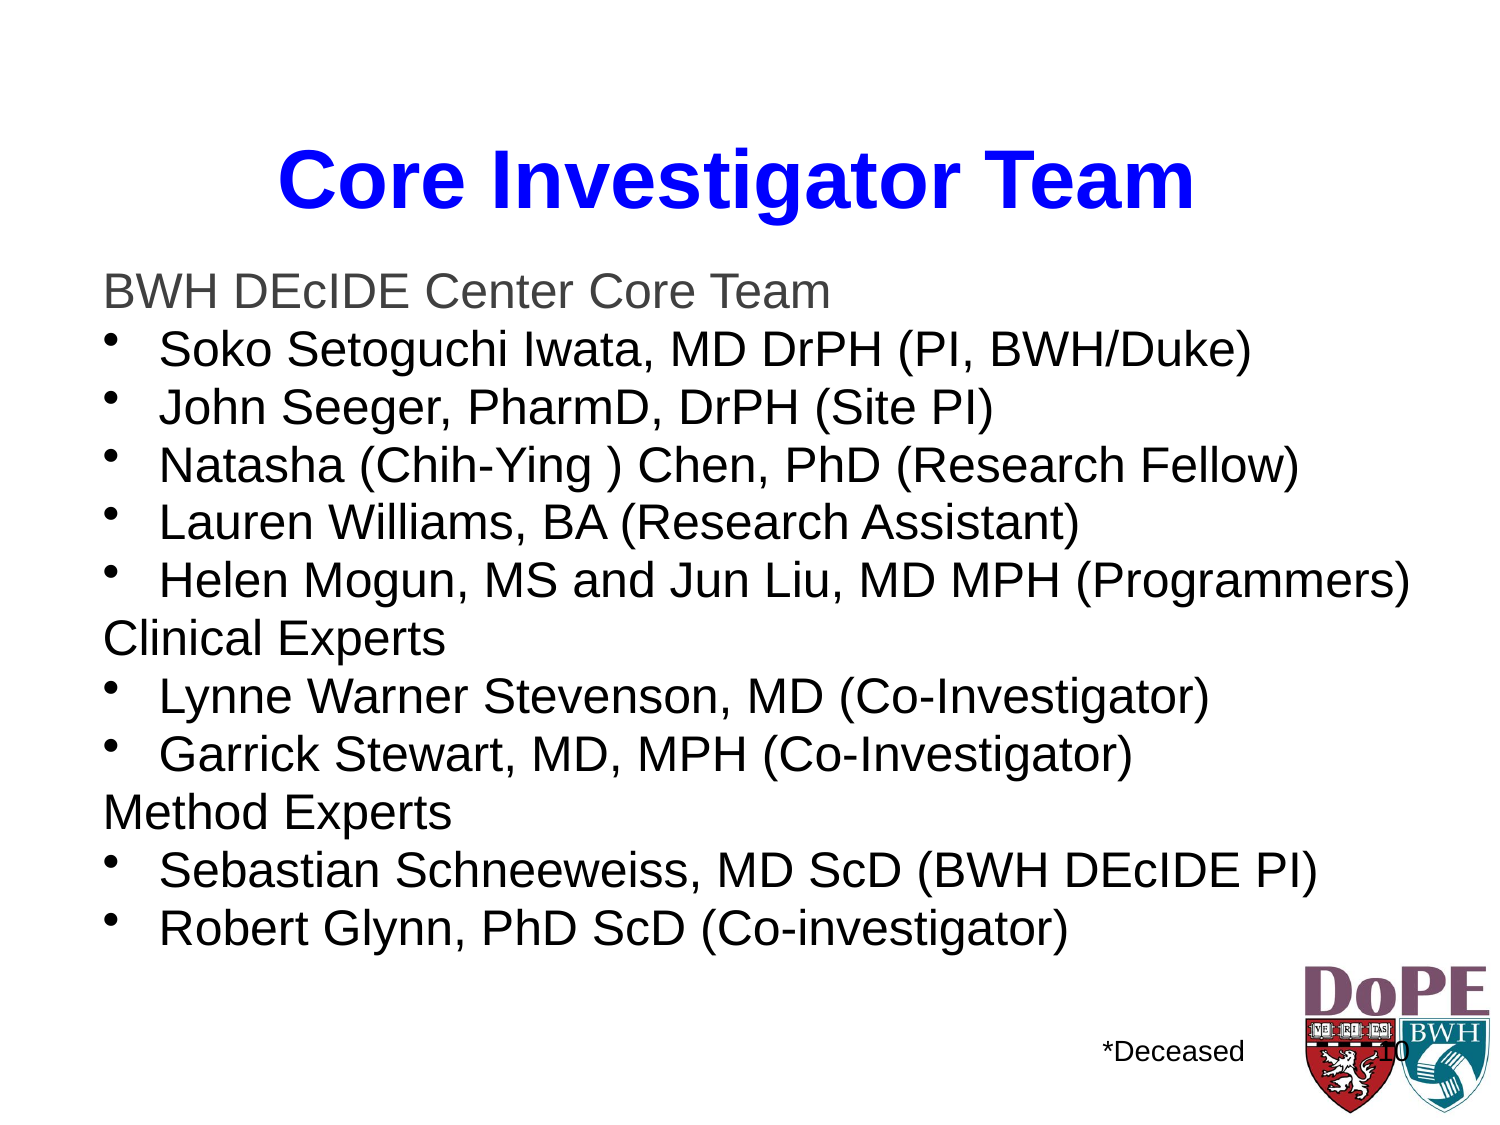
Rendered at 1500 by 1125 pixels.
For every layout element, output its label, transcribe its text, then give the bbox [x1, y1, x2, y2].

text_box *Deceased [1087, 1024, 1500, 1075]
list BWH DEcIDE Center Core Team Soko Setoguchi Iwata, MD DrPH (PI, BWH/Duke) John Seeger, PharmD, DrPH (Site PI) Natasha (Chih-Ying ) Chen, PhD (Research Fellow) Lauren Williams, BA (Research Assistant) Helen Mogun, MS and Jun Liu, MD MPH (Programmers) Clinical Experts Lynne Warner Stevenson, MD (Co-Investigator) Garrick Stewart, MD, MPH (Co-Investigator) Method Experts Sebastian Schneeweiss, MD ScD (BWH DEcIDE PI) Robert Glynn, PhD ScD (Co-investigator) [87, 262, 1438, 1005]
title Core Investigator Team [62, 81, 1413, 269]
text_box 10 [1074, 1024, 1425, 1103]
picture [1287, 954, 1500, 1024]
picture [1287, 1075, 1500, 1125]
